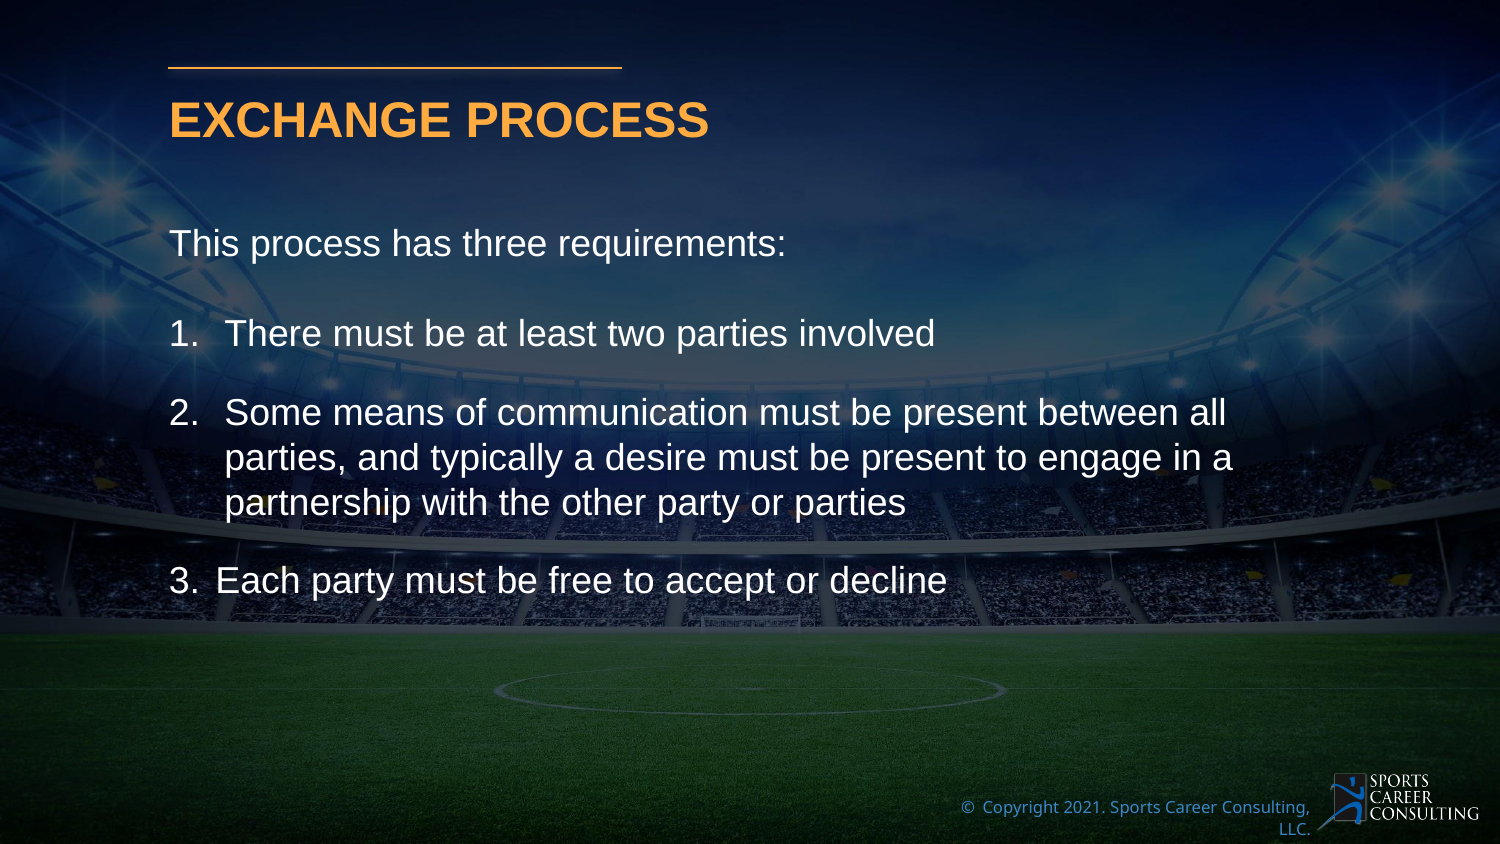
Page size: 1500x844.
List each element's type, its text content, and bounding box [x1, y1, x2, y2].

picture [0, 0, 1500, 844]
list This process has three requirements: 1. There must be at least two parties involved 2. Some means of communication must be present between all parties, and typically a desire must be present to engage in a partnership with the other party or parties 3. Each party must be free to accept or decline [153, 204, 1331, 703]
text_box © Copyright 2021. Sports Career Consulting, LLC. [914, 769, 1326, 844]
title EXCHANGE PROCESS [153, 72, 1095, 164]
